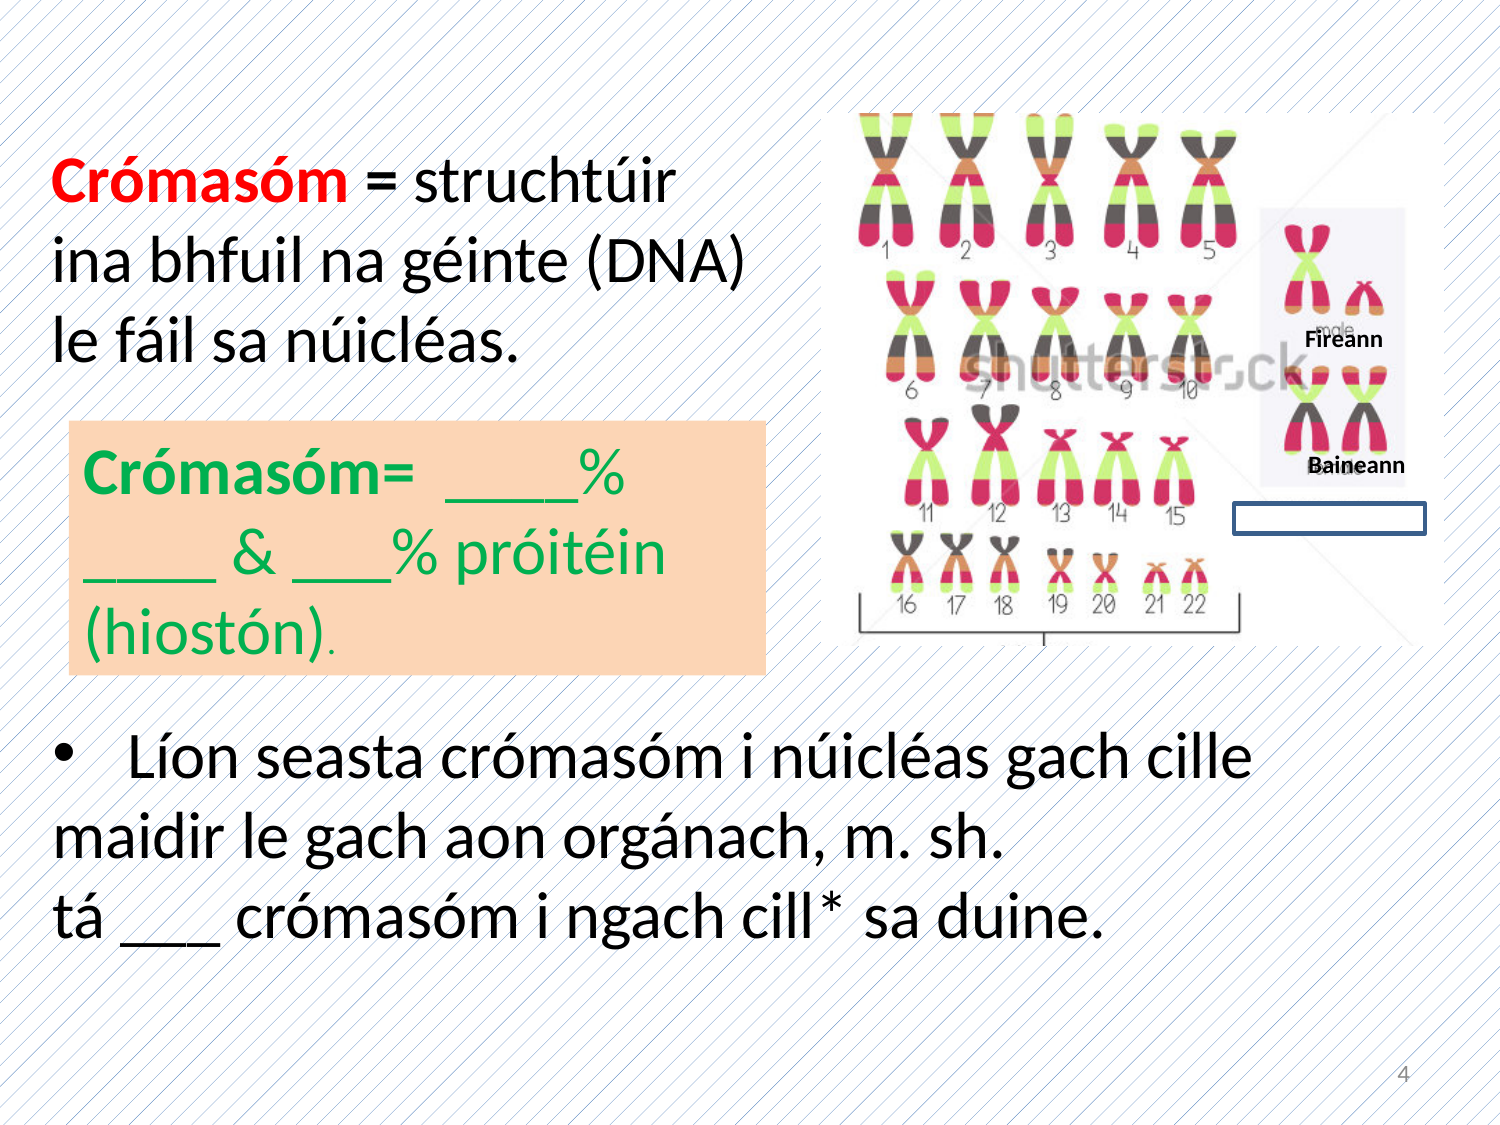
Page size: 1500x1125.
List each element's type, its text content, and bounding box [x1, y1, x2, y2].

text_box Crómasóm= ____% ____ & ___% próitéin (hiostón). [68, 420, 766, 676]
text_box Crómasóm = struchtúir ina bhfuil na géinte (DNA) le fáil sa núicléas. [36, 128, 787, 384]
slide_number 4 [1074, 1042, 1425, 1103]
text_box Líon seasta crómasóm i núicléas gach cille maidir le gach aon orgánach, m. sh. tá ___ crómasóm i ngach cill* sa duine. [37, 704, 1419, 959]
picture [820, 113, 1445, 646]
text_box Baineann [1449, 441, 1478, 486]
